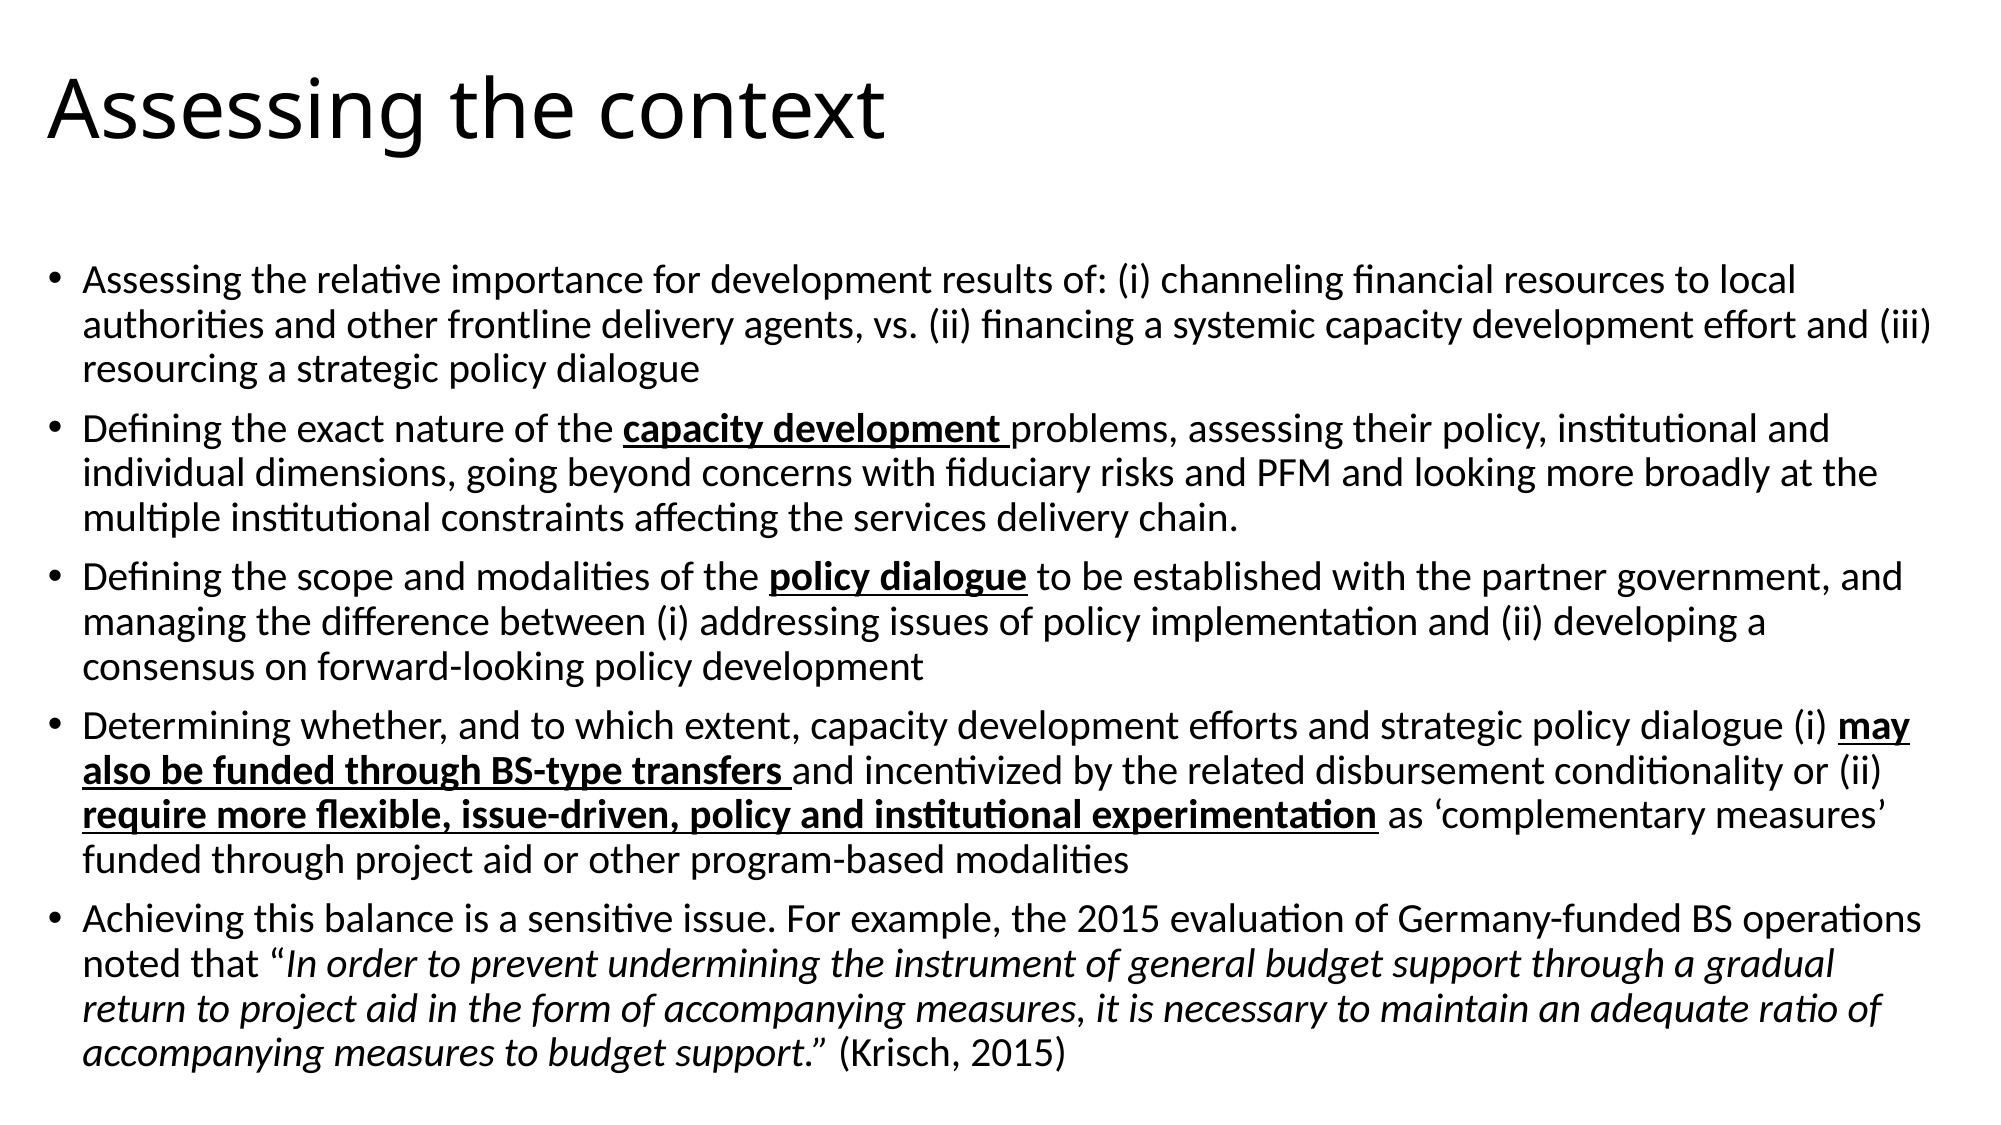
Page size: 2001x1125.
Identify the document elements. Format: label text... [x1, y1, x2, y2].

title Assessing the context [32, 59, 1975, 165]
list Assessing the relative importance for development results of: (i) channeling financial resources to local authorities and other frontline delivery agents, vs. (ii) financing a systemic capacity development effort and (iii) resourcing a strategic policy dialogue Defining the exact nature of the capacity development problems, assessing their policy, institutional and individual dimensions, going beyond concerns with fiduciary risks and PFM and looking more broadly at the multiple institutional constraints affecting the services delivery chain. Defining the scope and modalities of the policy dialogue to be established with the partner government, and managing the difference between (i) addressing issues of policy implementation and (ii) developing a consensus on forward-looking policy development Determining whether, and to which extent, capacity development efforts and strategic policy dialogue (i) may also be funded through BS-type transfers and incentivized by the related disbursement conditionality or (ii) require more flexible, issue-driven, policy and institutional experimentation as ‘complementary measures’ funded through project aid or other program-based modalities Achieving this balance is a sensitive issue. For example, the 2015 evaluation of Germany-funded BS operations noted that “In order to prevent undermining the instrument of general budget support through a gradual return to project aid in the form of accompanying measures, it is necessary to maintain an adequate ratio of accompanying measures to budget support.” (Krisch, 2015) [32, 250, 1956, 1084]
